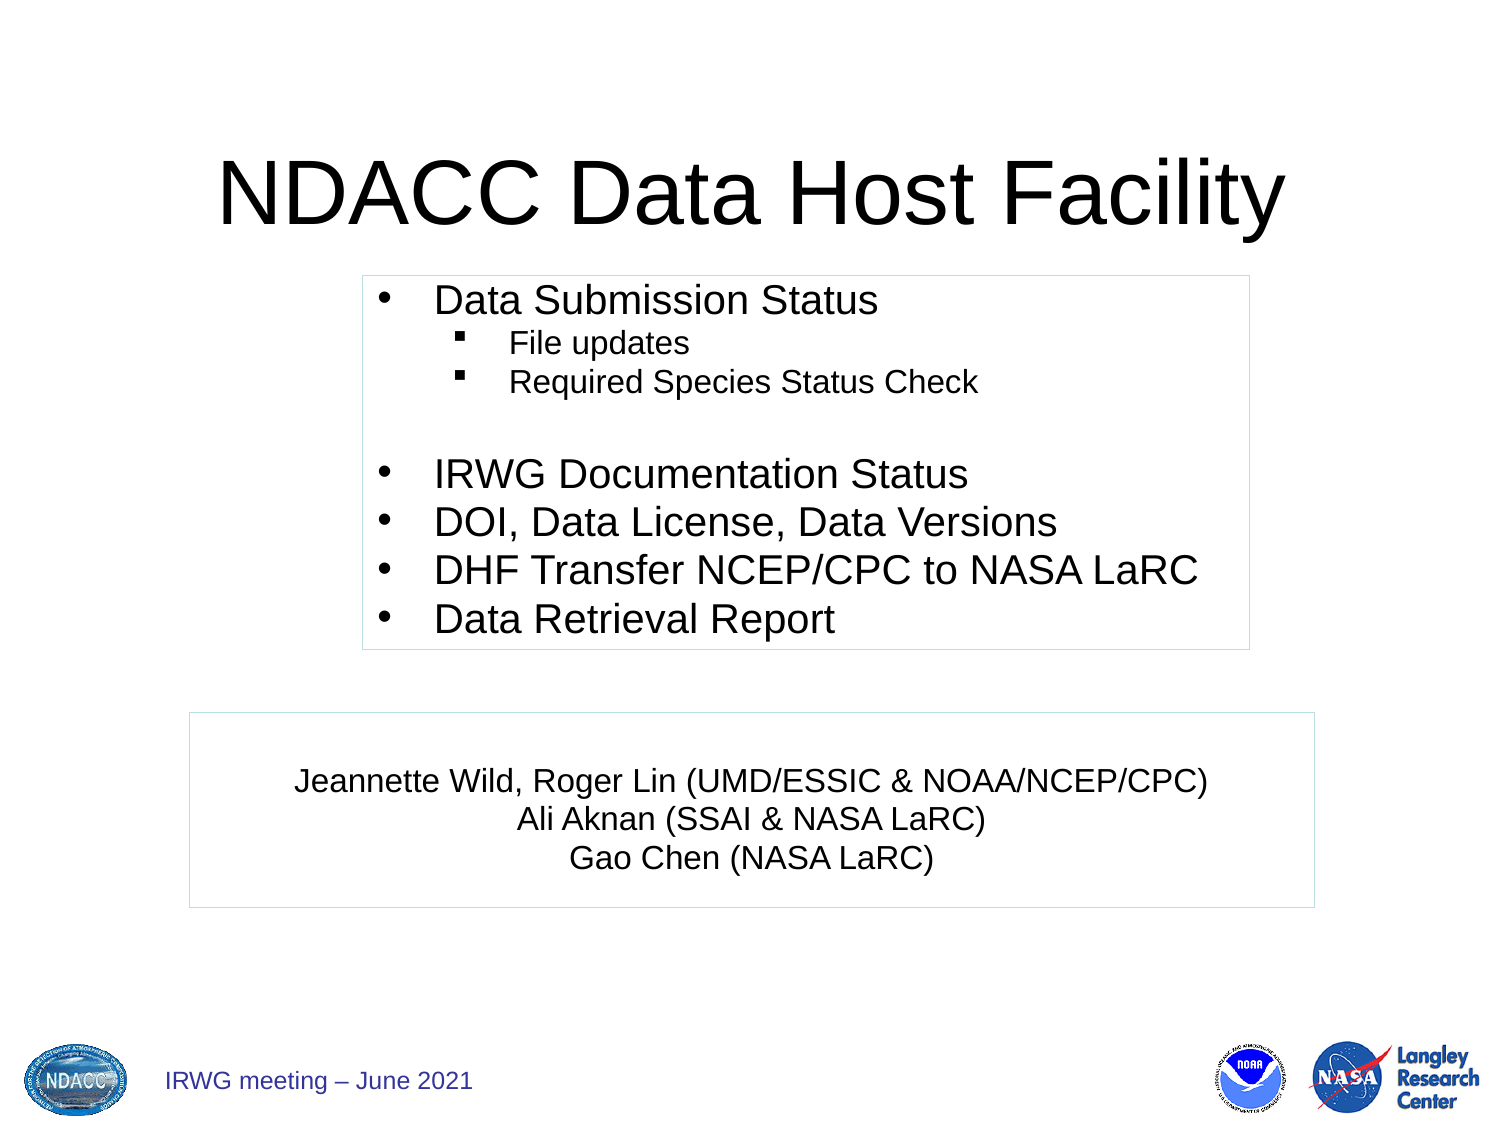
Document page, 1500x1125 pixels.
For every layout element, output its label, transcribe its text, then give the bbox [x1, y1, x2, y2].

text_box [24, 1041, 1482, 1116]
subtitle Data Submission Status File updates Required Species Status Check IRWG Documentation Status DOI, Data License, Data Versions DHF Transfer NCEP/CPC to NASA LaRC Data Retrieval Report [362, 275, 1250, 650]
text_box Jeannette Wild, Roger Lin (UMD/ESSIC & NOAA/NCEP/CPC) Ali Aknan (SSAI & NASA LaRC) Gao Chen (NASA LaRC) [189, 712, 1315, 908]
title NDACC Data Host Facility [114, 125, 1390, 251]
